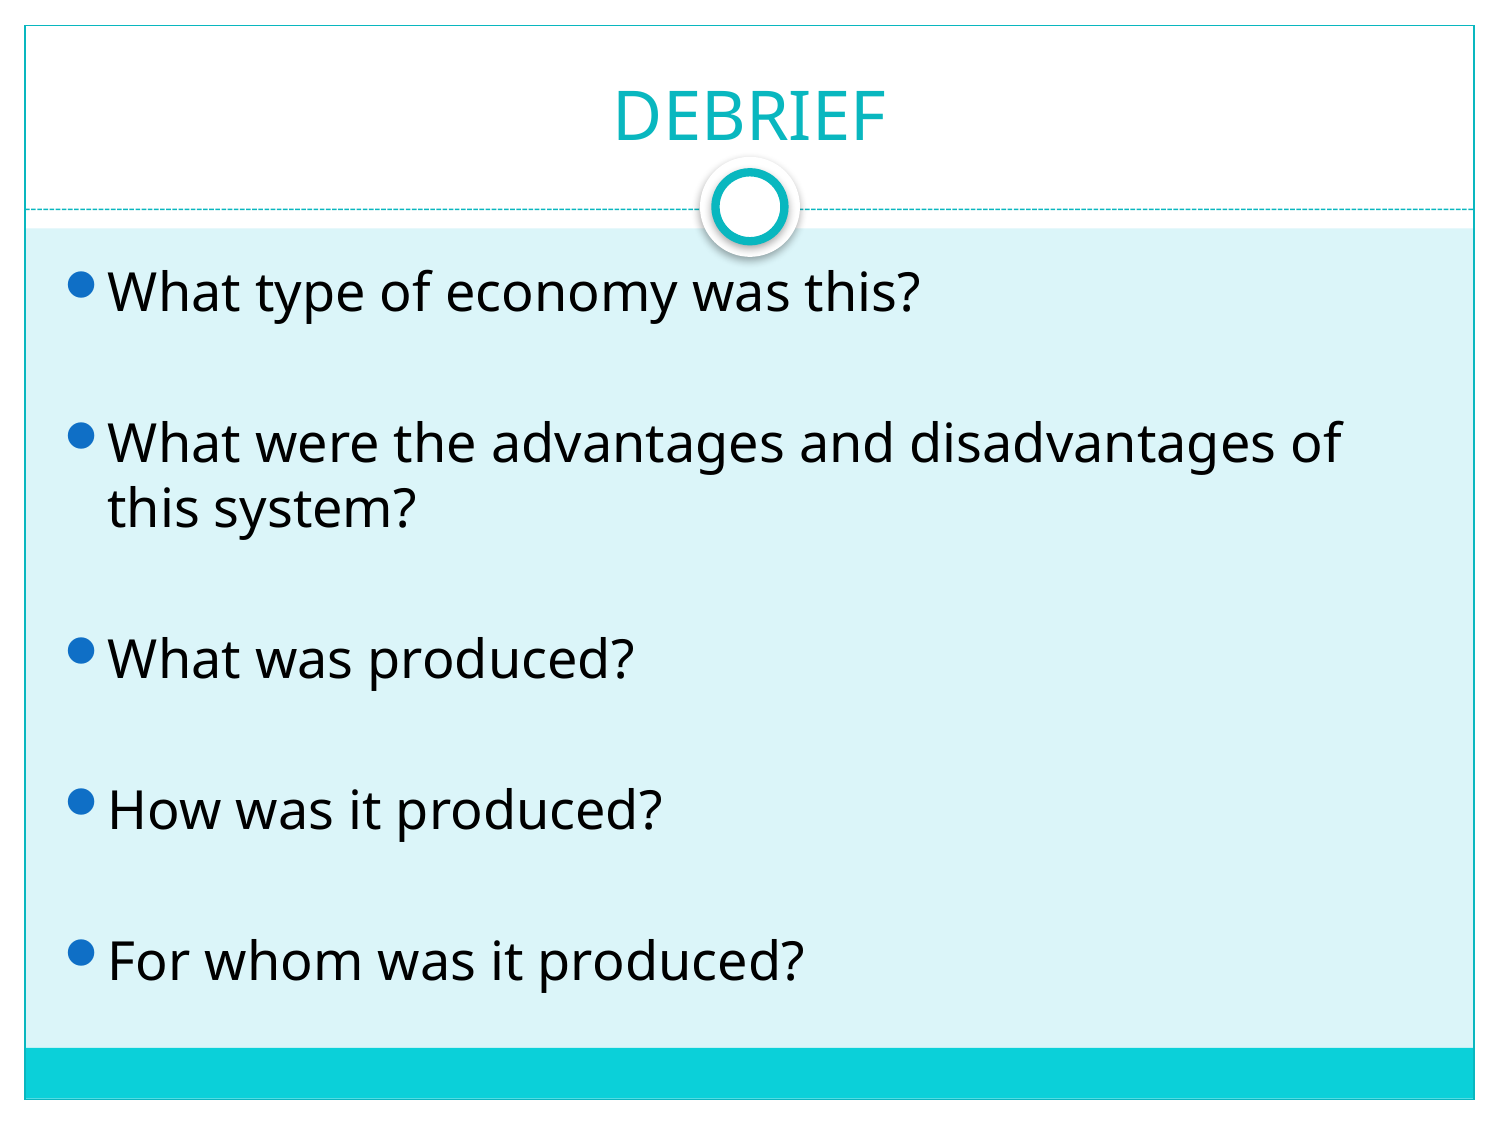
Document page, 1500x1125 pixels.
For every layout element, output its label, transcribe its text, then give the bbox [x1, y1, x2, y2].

list What type of economy was this? What were the advantages and disadvantages of this system? What was produced? How was it produced? For whom was it produced? [49, 250, 1445, 1001]
title DEBRIEF [49, 37, 1450, 162]
